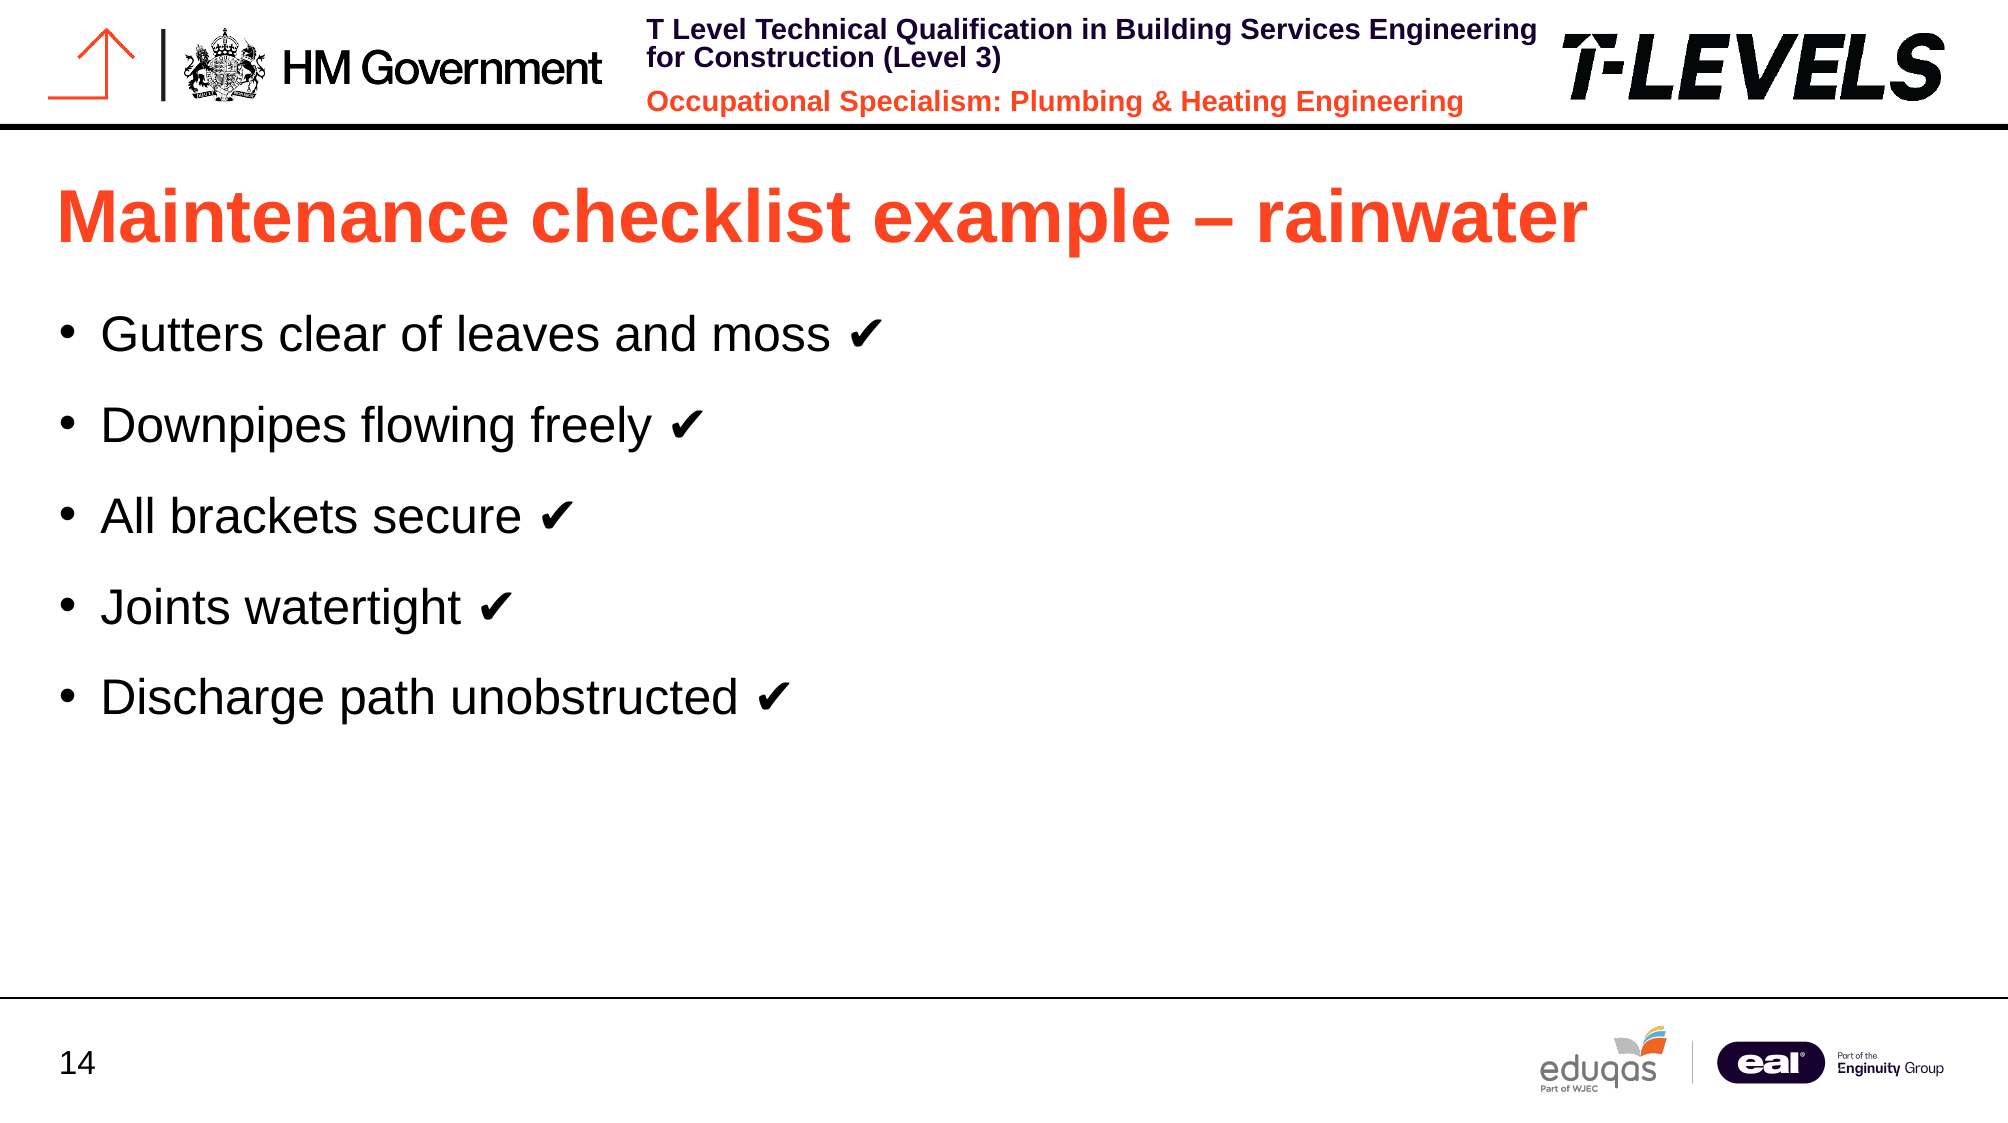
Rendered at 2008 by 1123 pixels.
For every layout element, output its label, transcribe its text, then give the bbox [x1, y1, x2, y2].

picture [1535, 1021, 1949, 1097]
list Gutters clear of leaves and moss ✔ Downpipes flowing freely ✔ All brackets secure ✔ Joints watertight ✔ Discharge path unobstructed ✔ [59, 295, 1102, 975]
title Maintenance checklist example – rainwater [41, 111, 1949, 314]
picture [43, 27, 141, 100]
picture [1543, 25, 1964, 108]
picture [161, 28, 602, 102]
